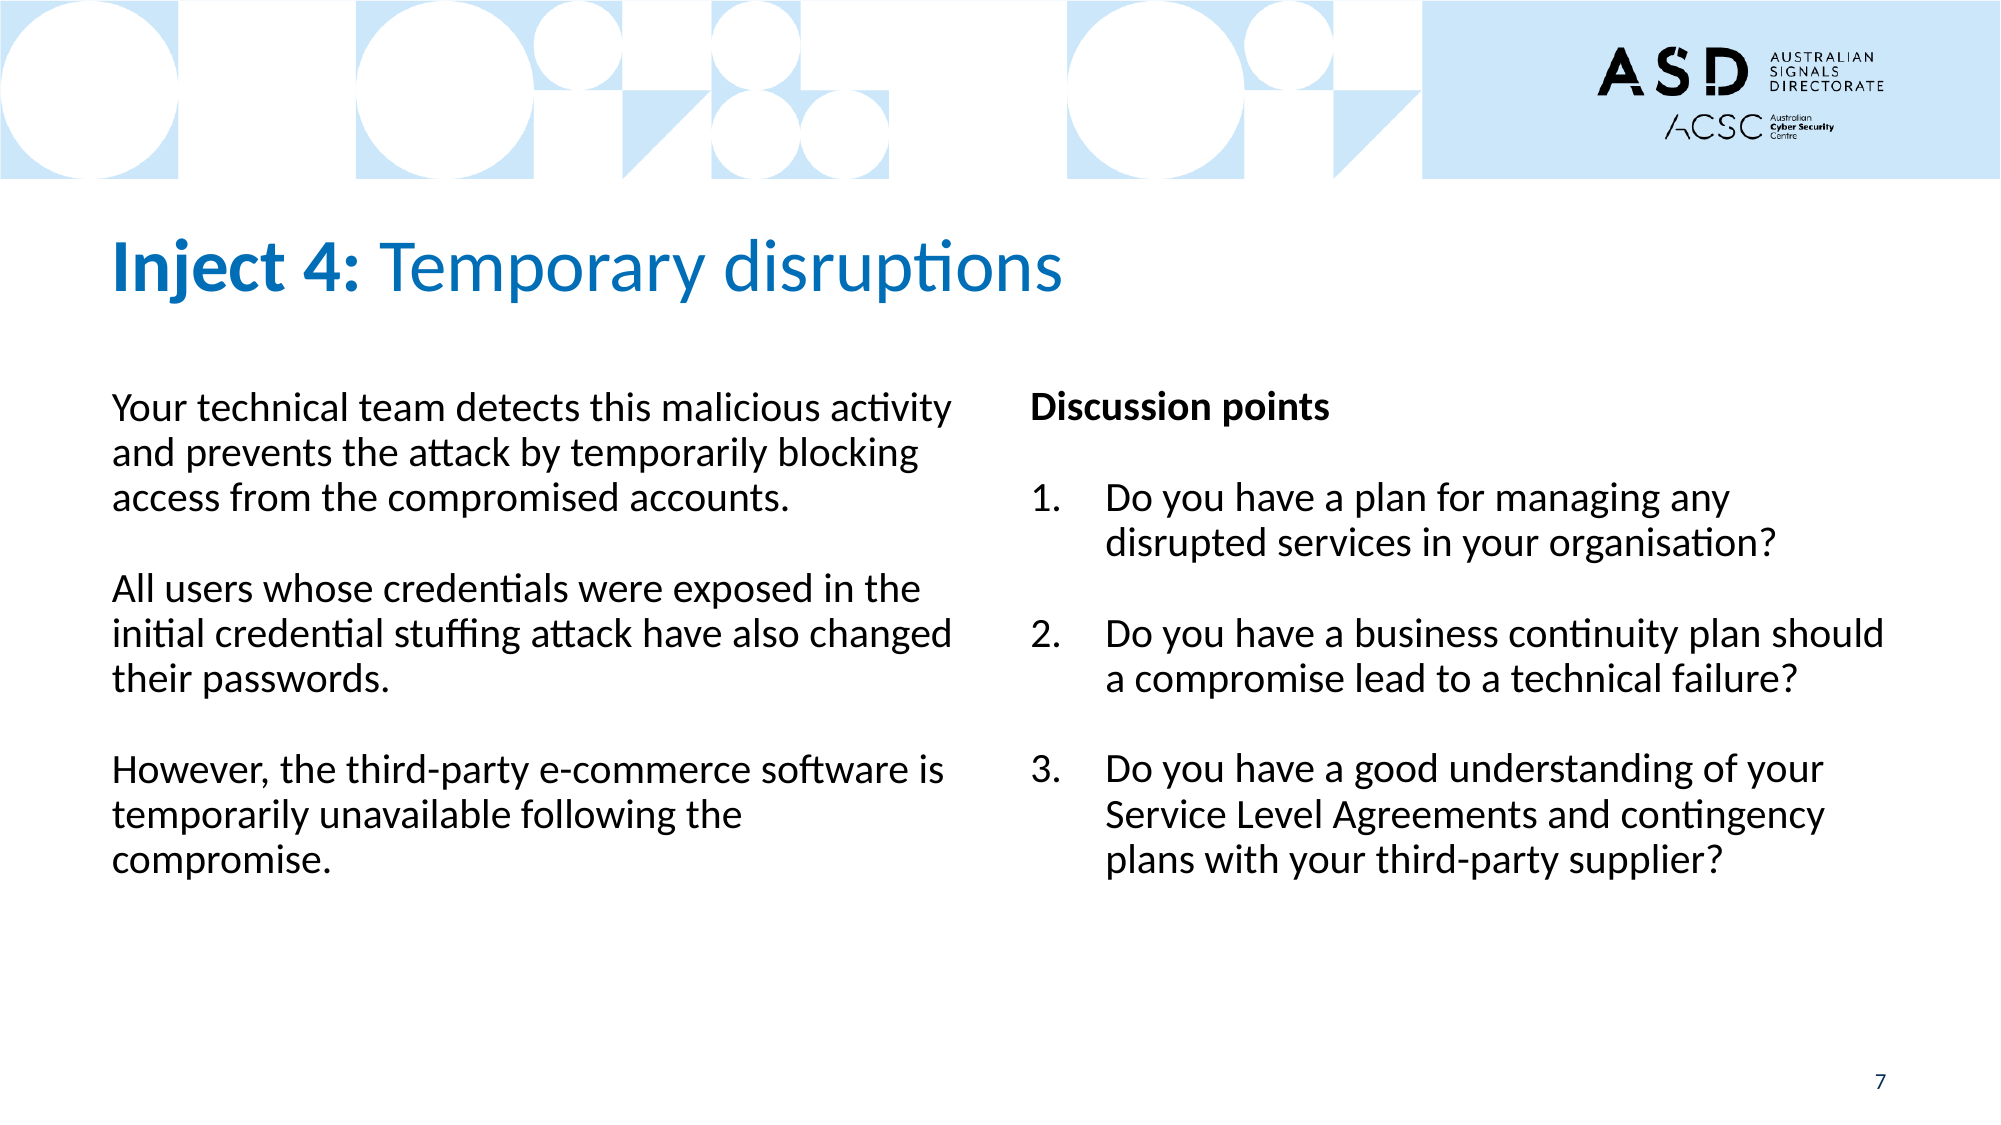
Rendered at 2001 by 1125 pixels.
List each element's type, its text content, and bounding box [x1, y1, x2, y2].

list Discussion points Do you have a plan for managing any disrupted services in your organisation? Do you have a business continuity plan should a compromise lead to a technical failure? Do you have a good understanding of your Service Level Agreements and contingency plans with your third-party supplier? [1015, 376, 1902, 1006]
picture [0, 0, 2001, 179]
list Your technical team detects this malicious activity and prevents the attack by temporarily blocking access from the compromised accounts. All users whose credentials were exposed in the initial credential stuffing attack have also changed their passwords. However, the third-party e-commerce software is temporarily unavailable following the compromise. [96, 378, 983, 1007]
title Inject 4: Temporary disruptions [96, 207, 1902, 328]
slide_number 7 [1799, 1050, 1902, 1111]
